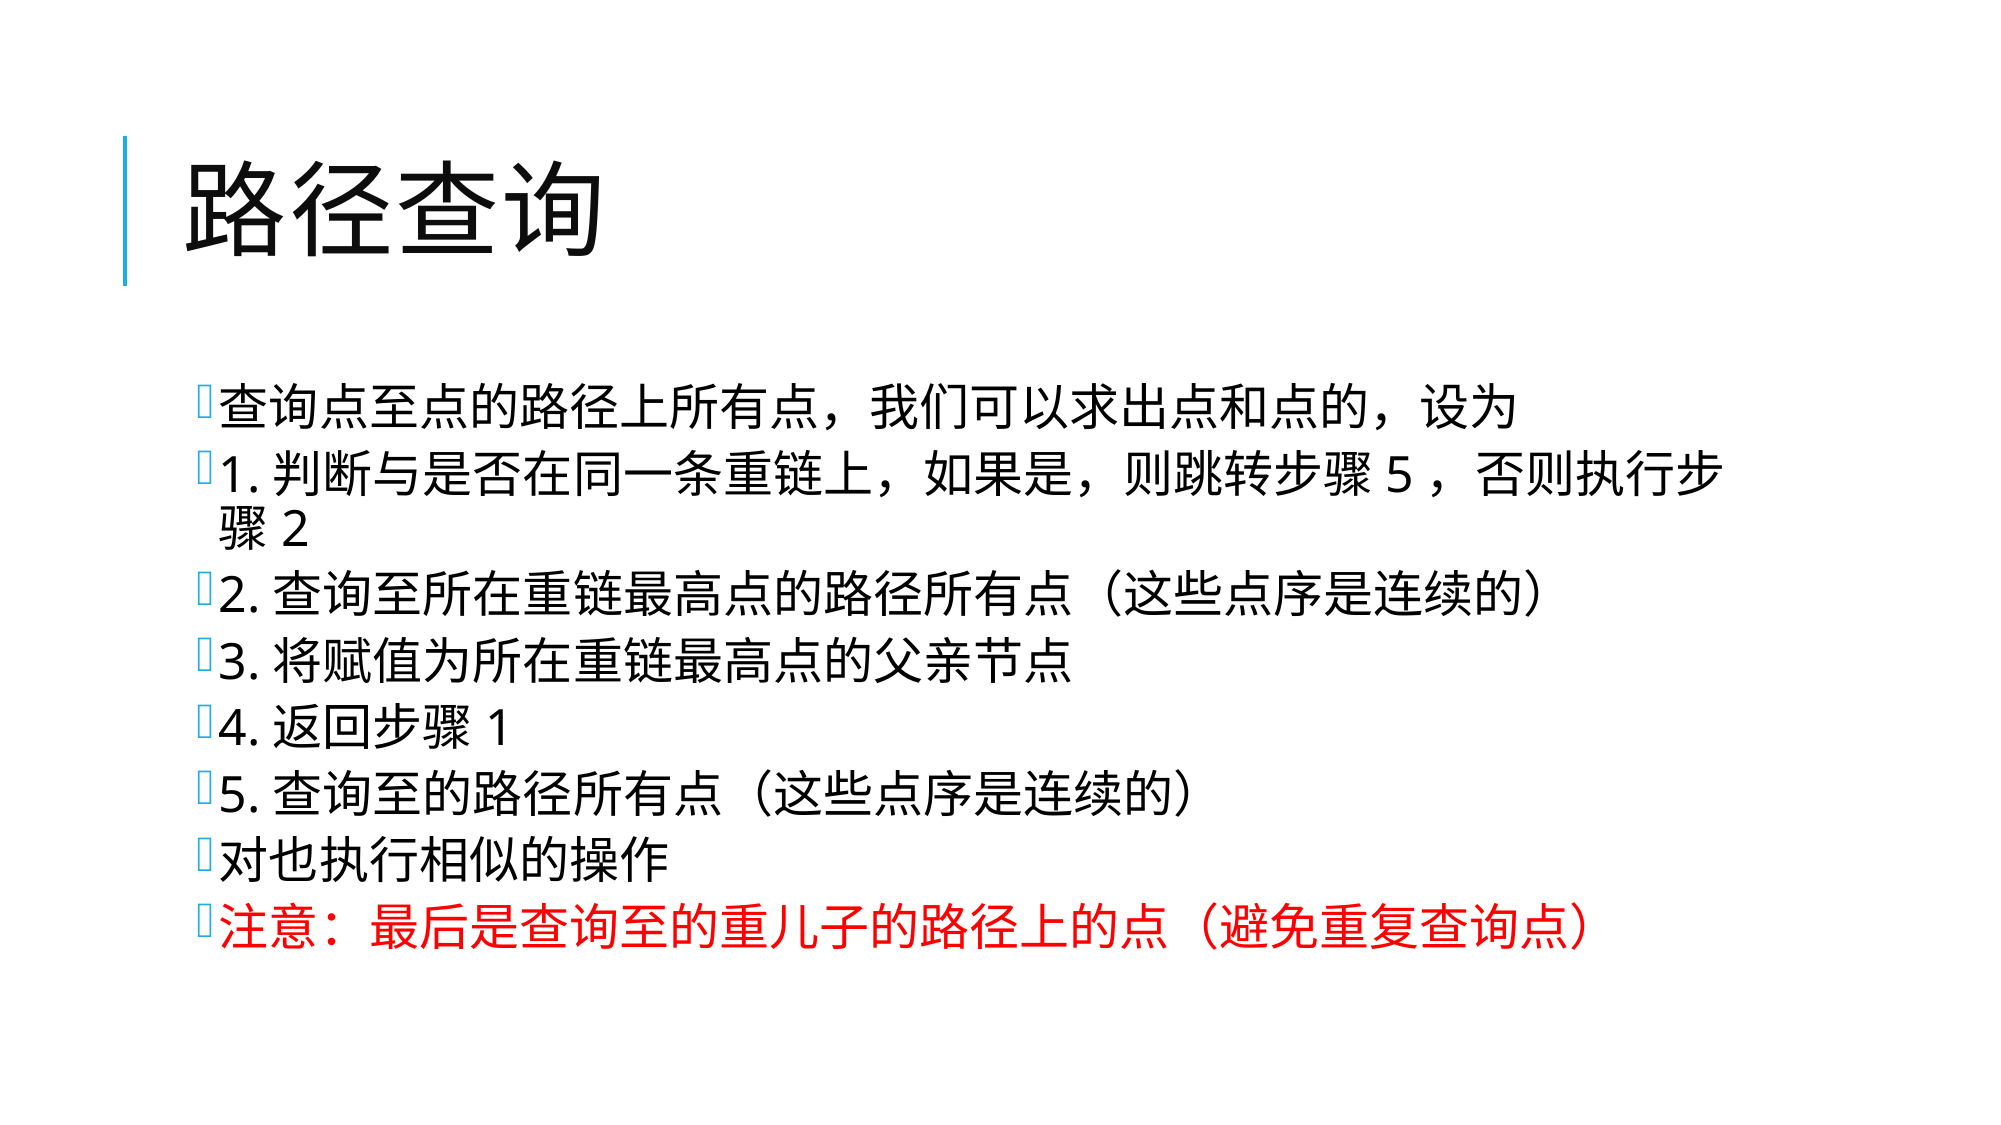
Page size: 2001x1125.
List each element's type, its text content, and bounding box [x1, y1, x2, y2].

title 路径查询 [168, 96, 1763, 342]
